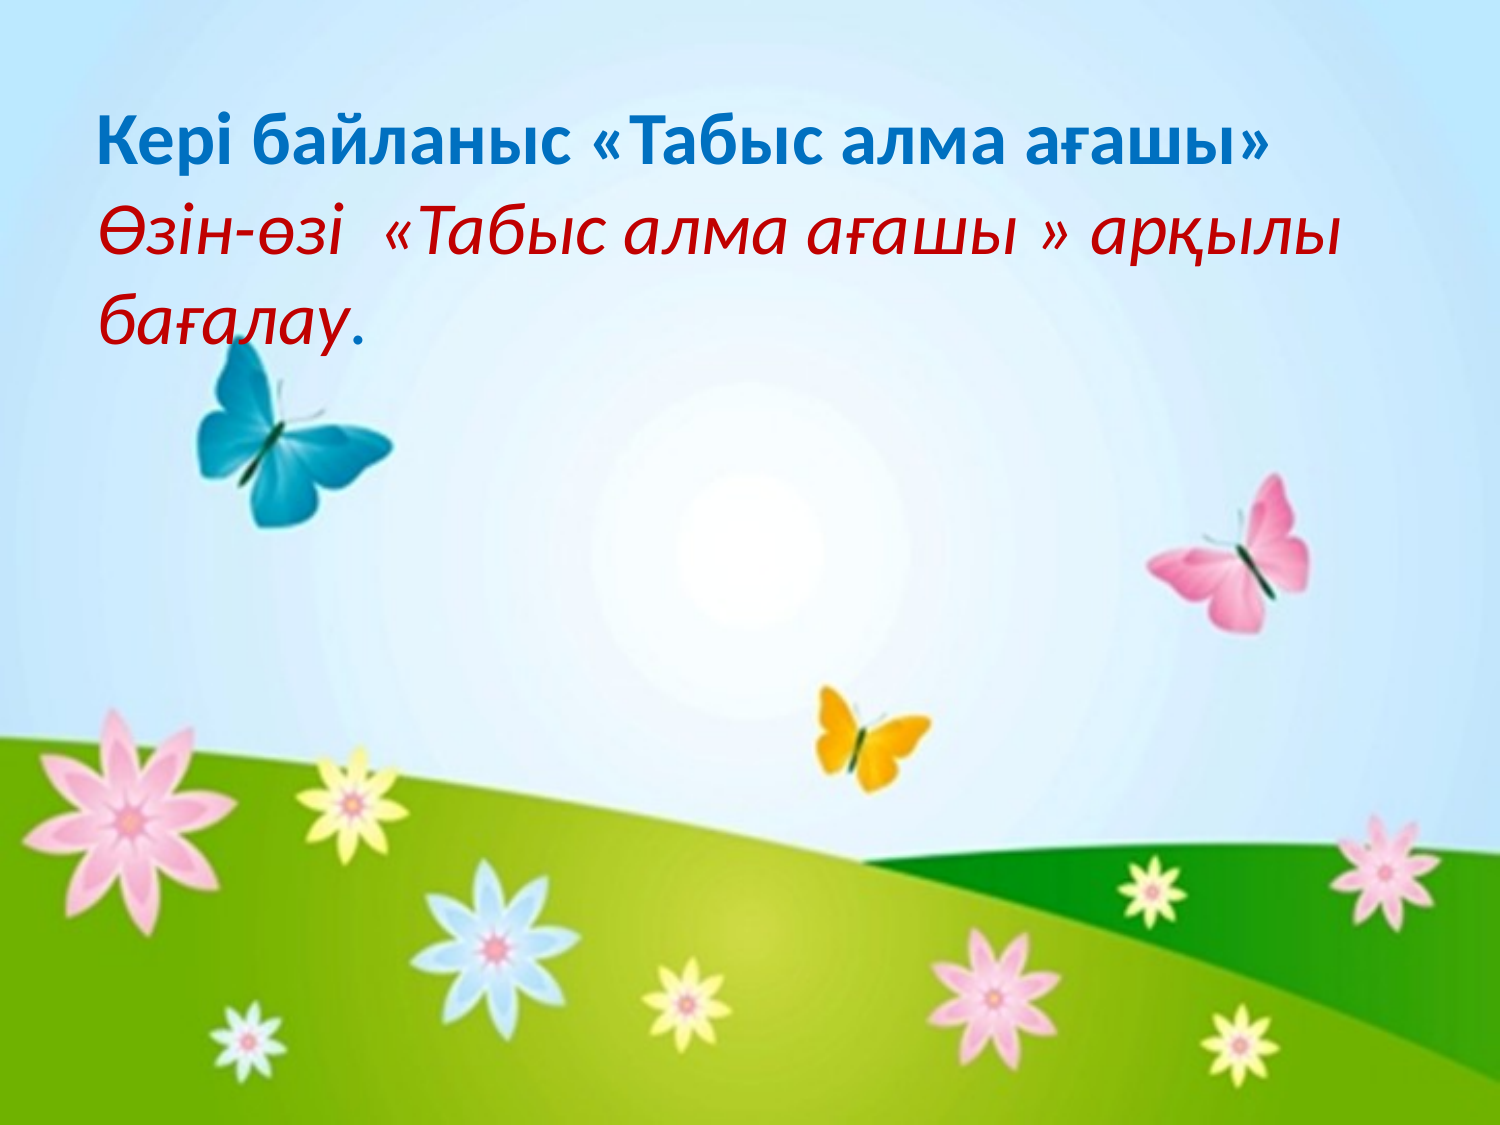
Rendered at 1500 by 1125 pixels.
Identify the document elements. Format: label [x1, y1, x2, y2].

list [0, 0, 1500, 1125]
